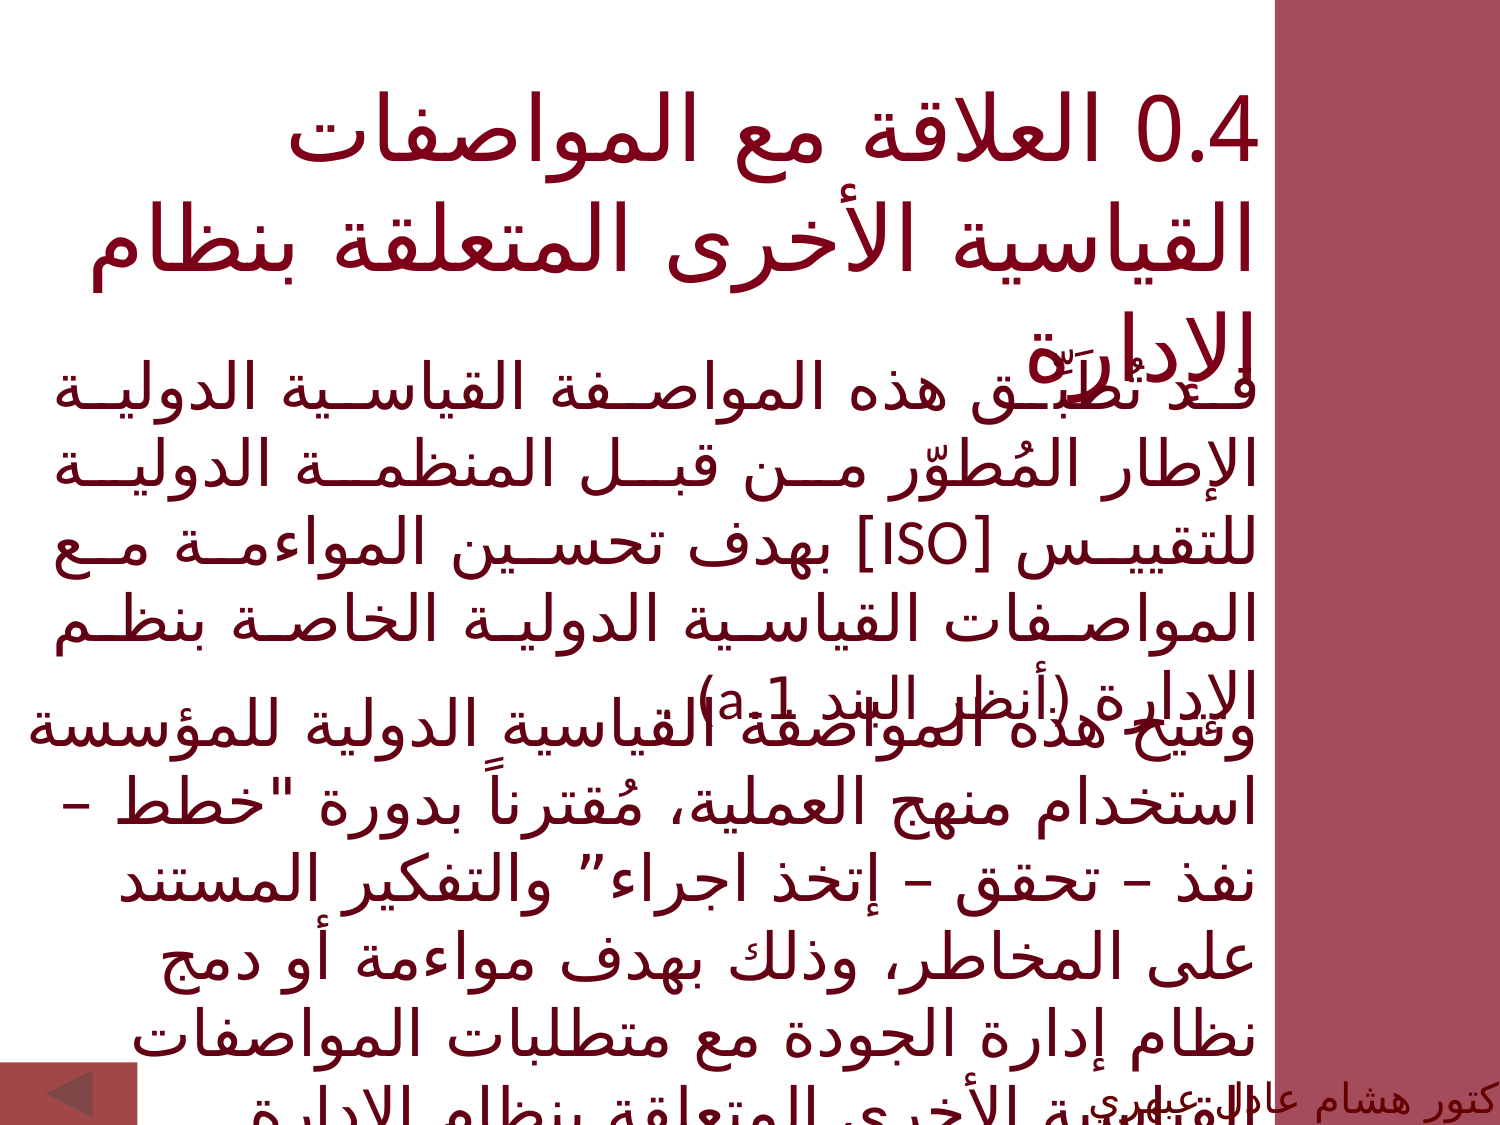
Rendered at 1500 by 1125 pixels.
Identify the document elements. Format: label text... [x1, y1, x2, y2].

text_box [0, 1060, 140, 1125]
text_box الدكتور هشام عادل عبهري [1073, 1064, 1500, 1125]
text_box [1273, 0, 1500, 1064]
text_box وتتيح هذه المواصفة القياسية الدولية للمؤسسة استخدام منهج العملية، مُقترناً بدورة "خطط – نفذ – تحقق – إتخذ اجراء” والتفكير المستند على المخاطر، وذلك بهدف مواءمة أو دمج نظام إدارة الجودة مع متطلبات المواصفات القياسية الأخرى المتعلقة بنظام الإدارة. [0, 674, 1275, 1125]
text_box قد تُطَبِّق هذه المواصفة القياسية الدولية الإطار المُطوّر من قبل المنظمة الدولية للتقييس [ISO] بهدف تحسين المواءمة مع المواصفات القياسية الدولية الخاصة بنظم الإدارة (أنظر البند 1.a) . [37, 337, 1275, 674]
text_box 0.4 العلاقة مع المواصفات القياسية الأخرى المتعلقة بنظام الإدارة [0, 62, 1275, 408]
